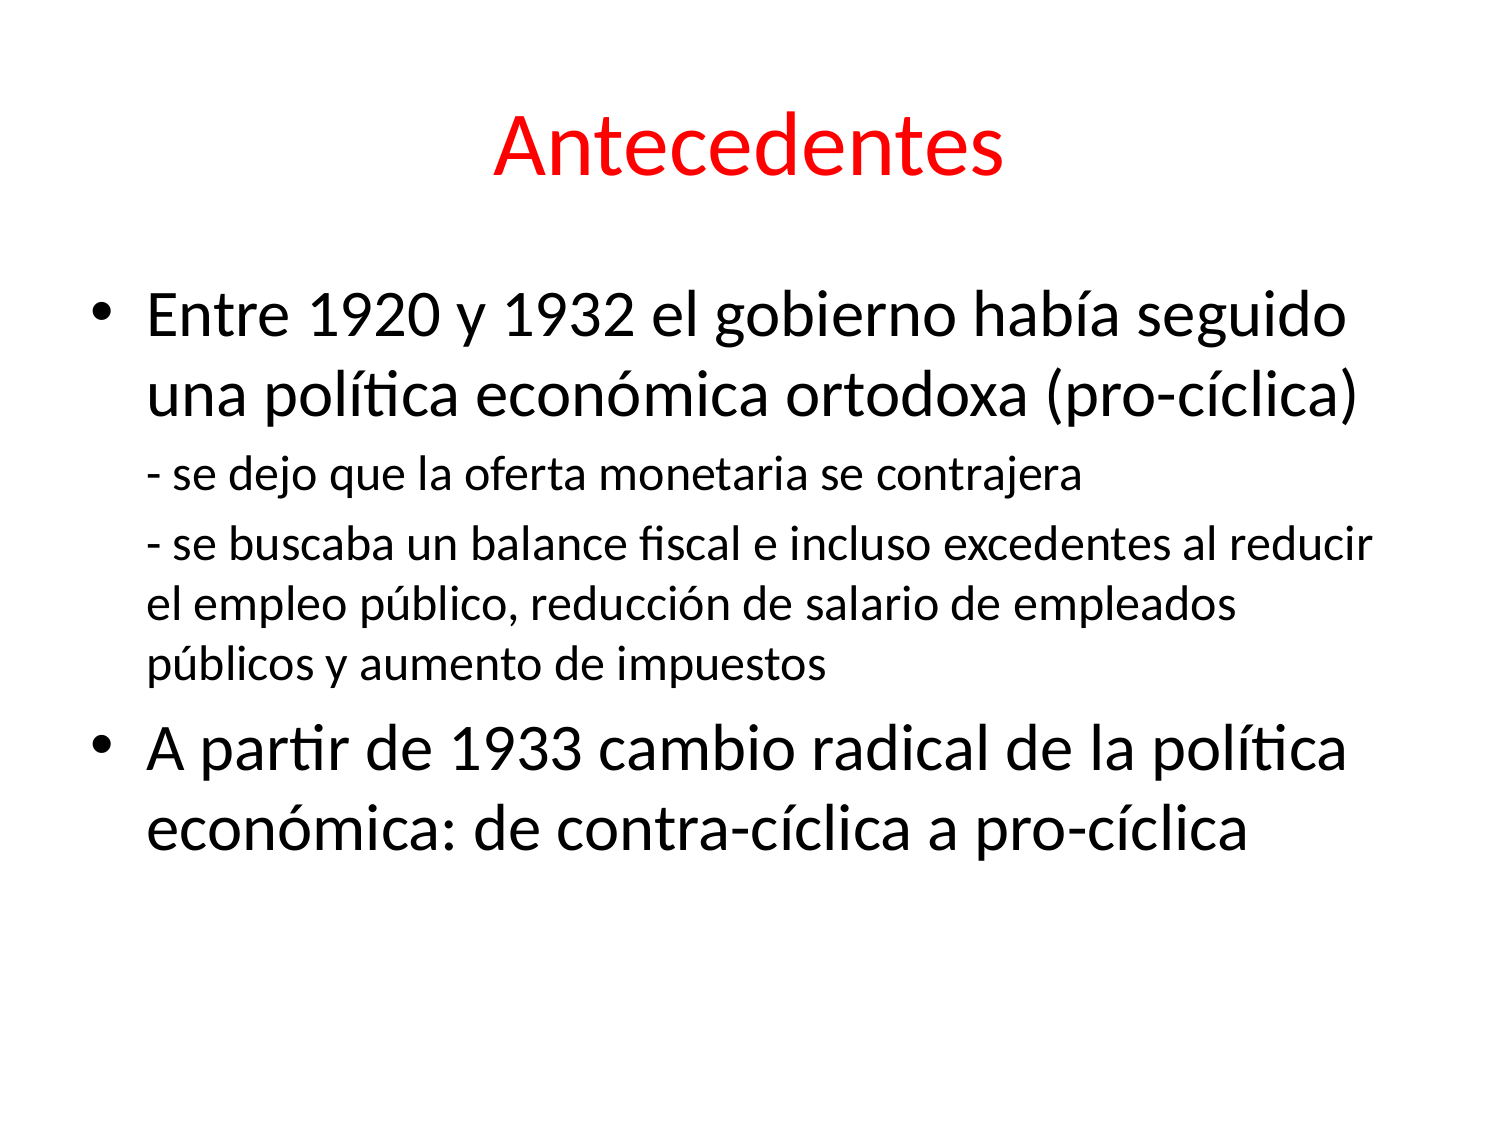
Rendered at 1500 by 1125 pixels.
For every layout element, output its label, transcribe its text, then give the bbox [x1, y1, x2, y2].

title Antecedentes [75, 45, 1425, 233]
list Entre 1920 y 1932 el gobierno había seguido una política económica ortodoxa (pro-cíclica) - se dejo que la oferta monetaria se contrajera - se buscaba un balance fiscal e incluso excedentes al reducir el empleo público, reducción de salario de empleados públicos y aumento de impuestos A partir de 1933 cambio radical de la política económica: de contra-cíclica a pro-cíclica [75, 262, 1425, 1005]
